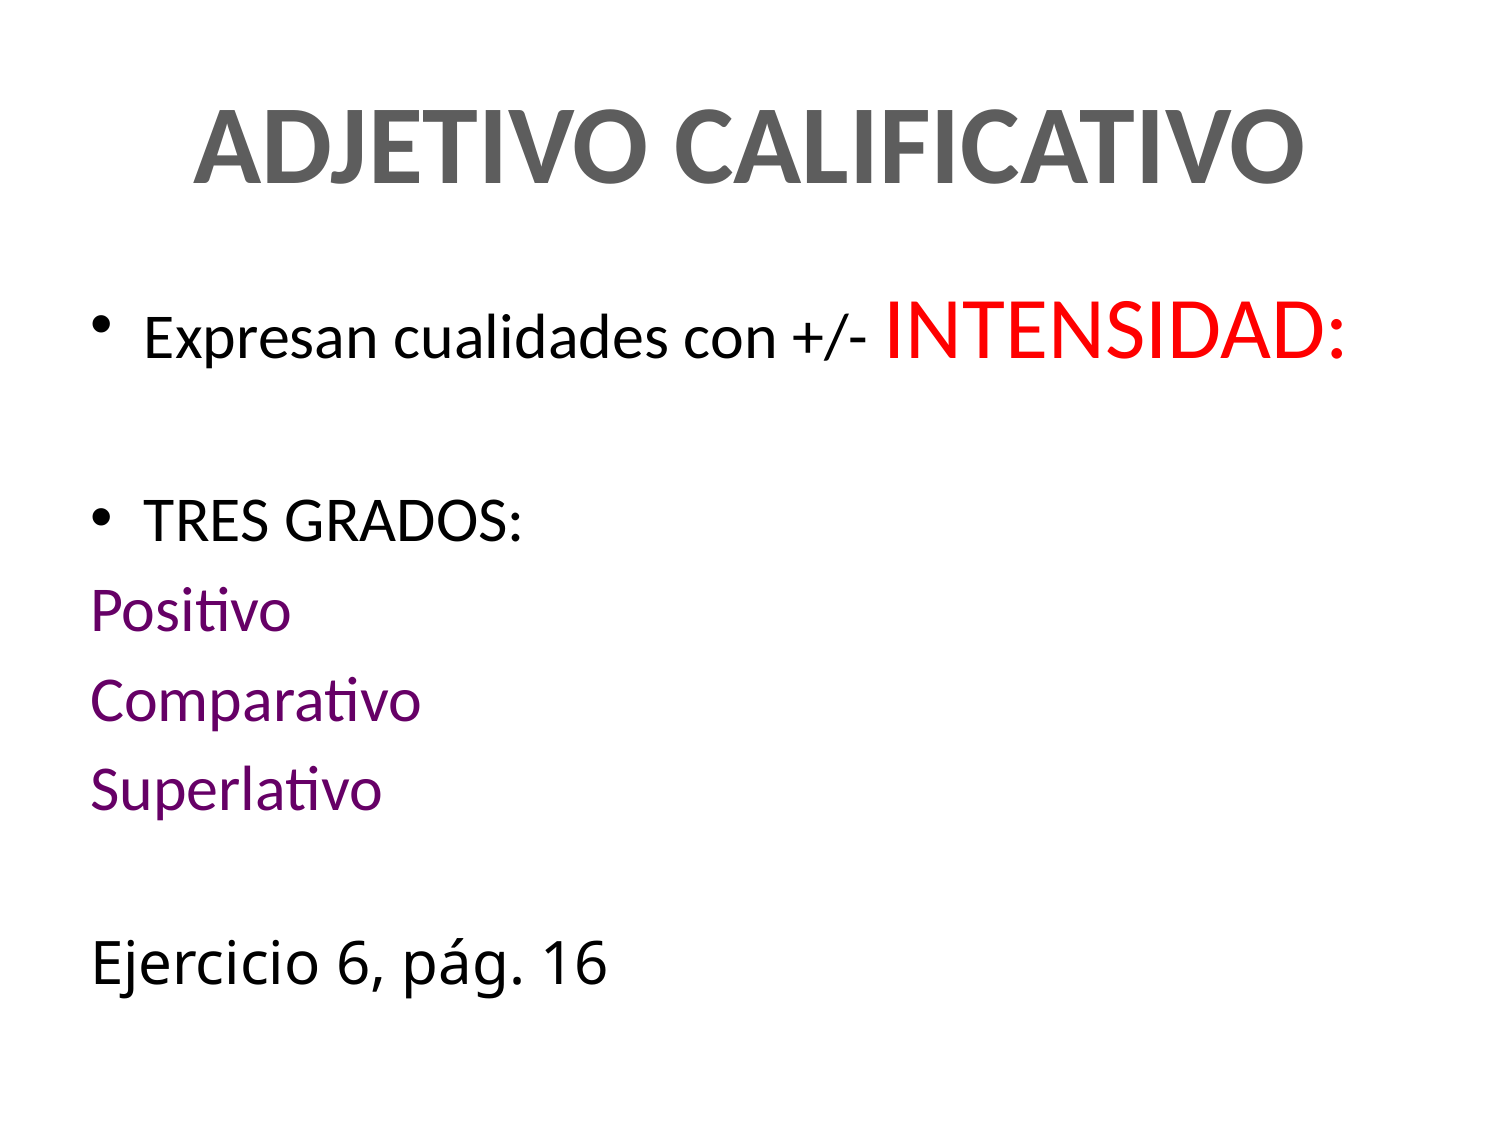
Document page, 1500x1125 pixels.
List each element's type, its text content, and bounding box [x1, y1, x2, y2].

title ADJETIVO CALIFICATIVO [75, 45, 1425, 233]
list Expresan cualidades con +/- INTENSIDAD: TRES GRADOS: Positivo Comparativo Superlativo Ejercicio 6, pág. 16 [75, 262, 1425, 1005]
